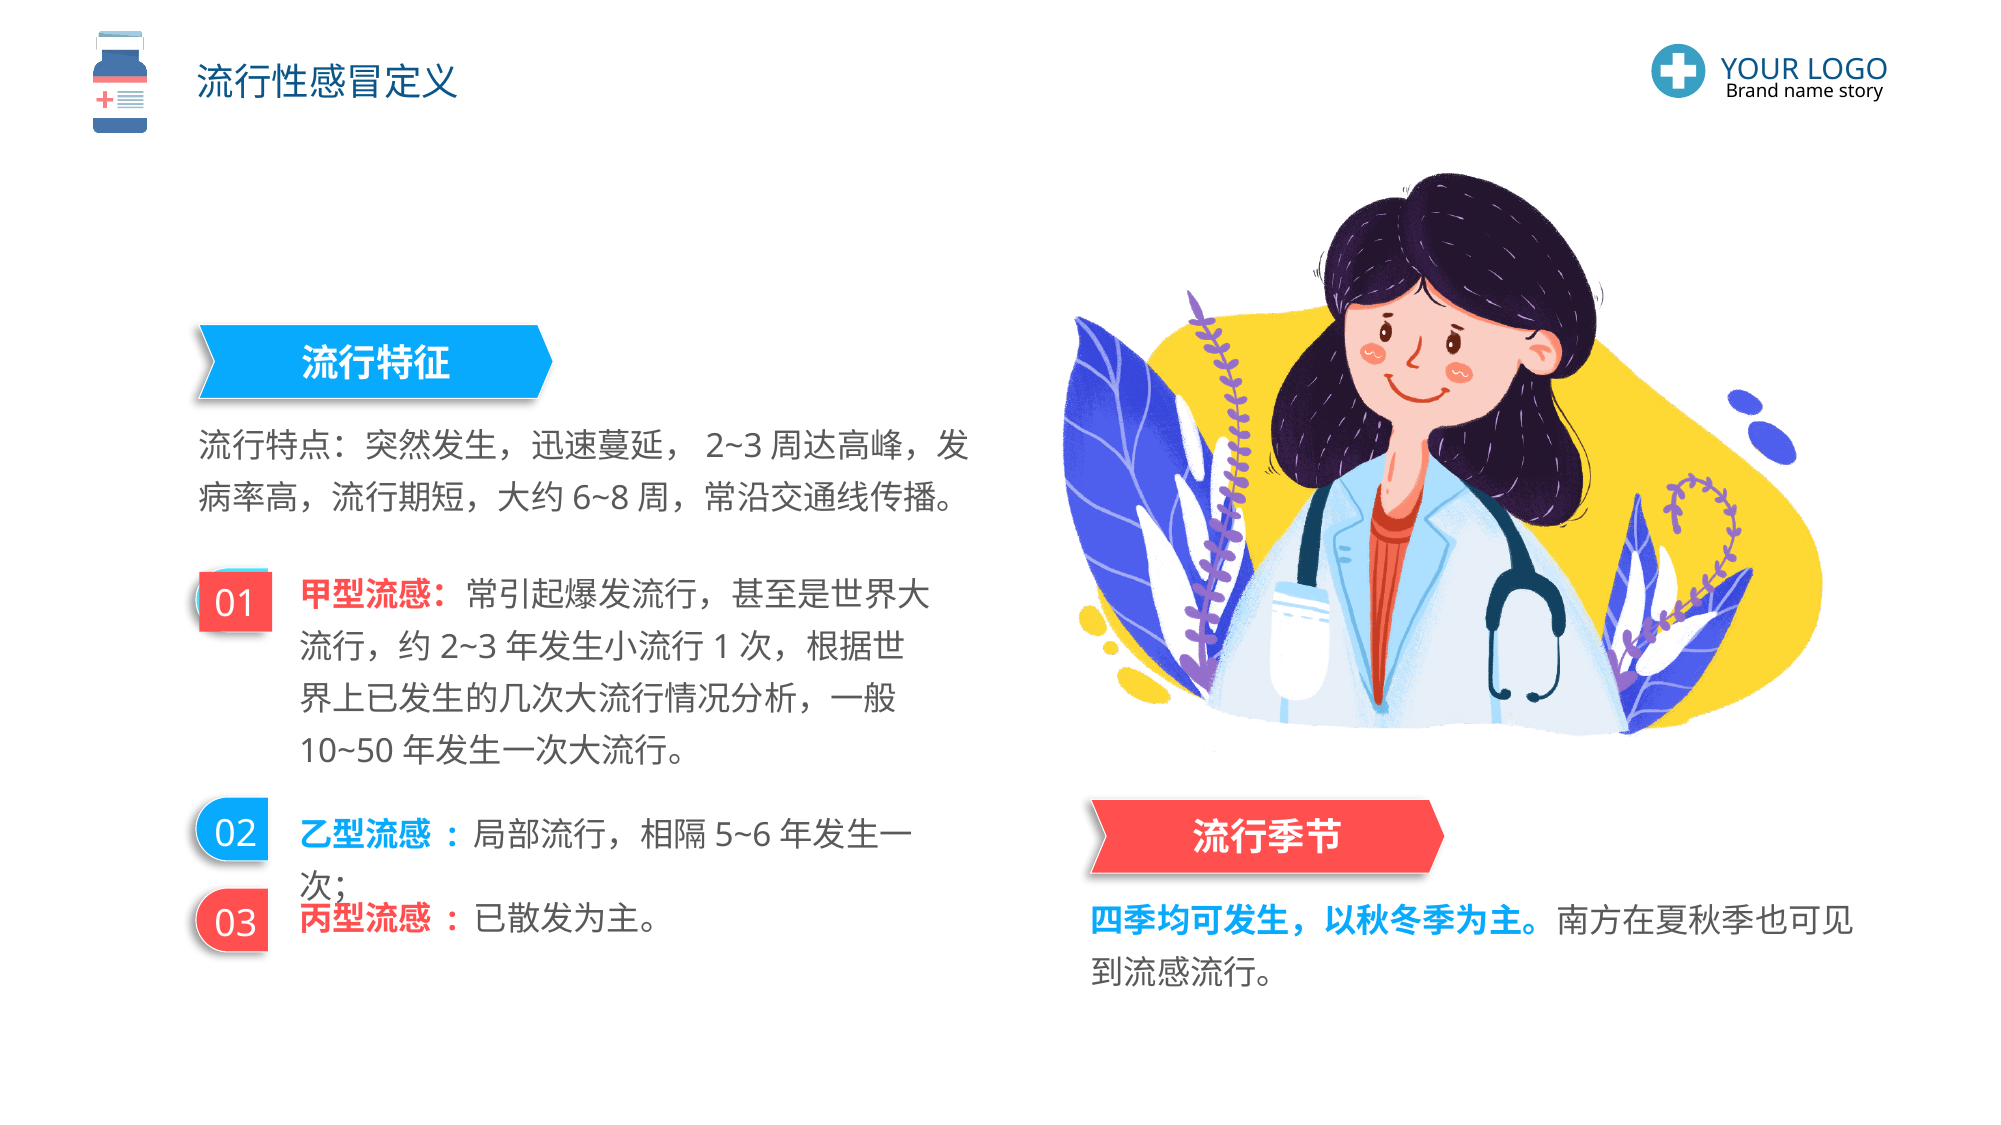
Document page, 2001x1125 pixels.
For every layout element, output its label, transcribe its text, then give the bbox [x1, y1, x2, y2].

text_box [192, 888, 280, 953]
text_box 四季均可发生，以秋冬季为主。南方在夏秋季也可见到流感流行。 [1075, 879, 1896, 999]
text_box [195, 567, 274, 633]
text_box 流行特点：突然发生，迅速蔓延，2~3周达高峰，发病率高，流行期短，大约6~8周，常沿交通线传播。 [184, 405, 1004, 524]
text_box [198, 324, 554, 399]
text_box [192, 797, 279, 862]
text_box 流行特征 [286, 331, 466, 391]
text_box 丙型流感 : 已散发为主。 [284, 889, 858, 945]
picture [68, 5, 210, 156]
text_box 甲型流感：常引起爆发流行，甚至是世界大流行，约2~3年发生小流行1次，根据世界上已发生的几次大流行情况分析，一般10~50年发生一次大流行。 [284, 554, 954, 777]
picture [1030, 36, 1868, 874]
text_box 乙型流感 : 局部流行，相隔5~6年发生一次； [284, 794, 954, 913]
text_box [1651, 35, 1935, 110]
